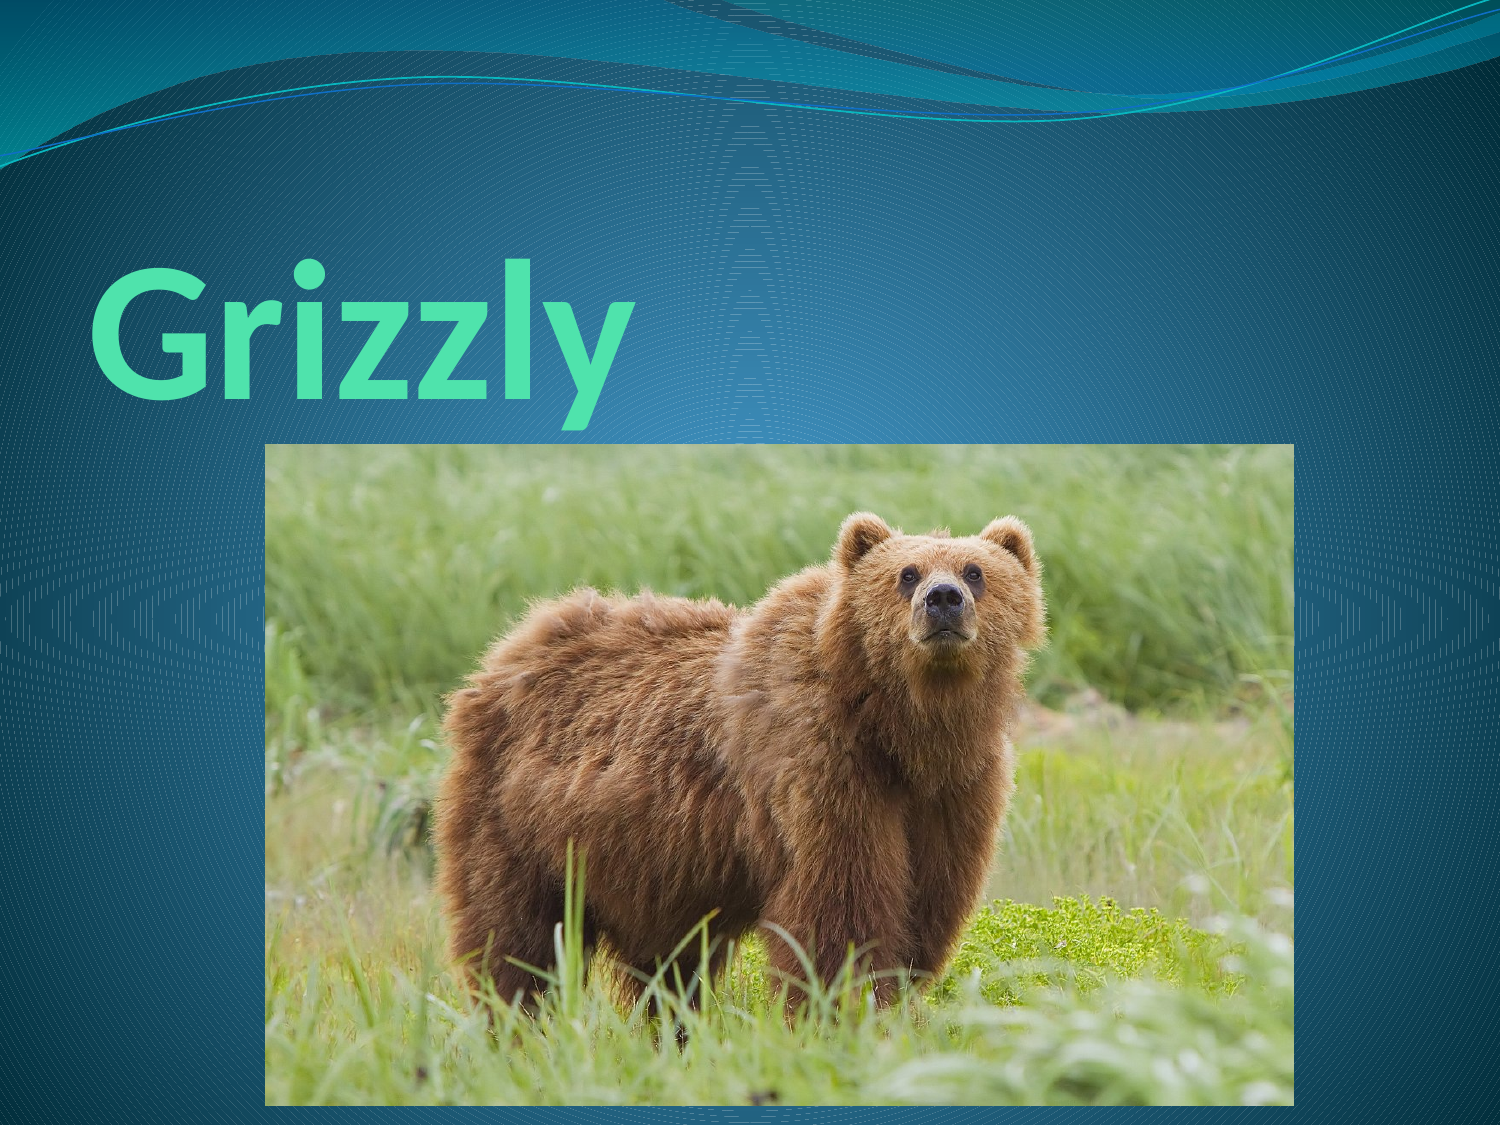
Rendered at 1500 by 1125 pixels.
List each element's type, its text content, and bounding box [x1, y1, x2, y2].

picture [265, 444, 1294, 1106]
title Grizzly [86, 216, 1362, 440]
